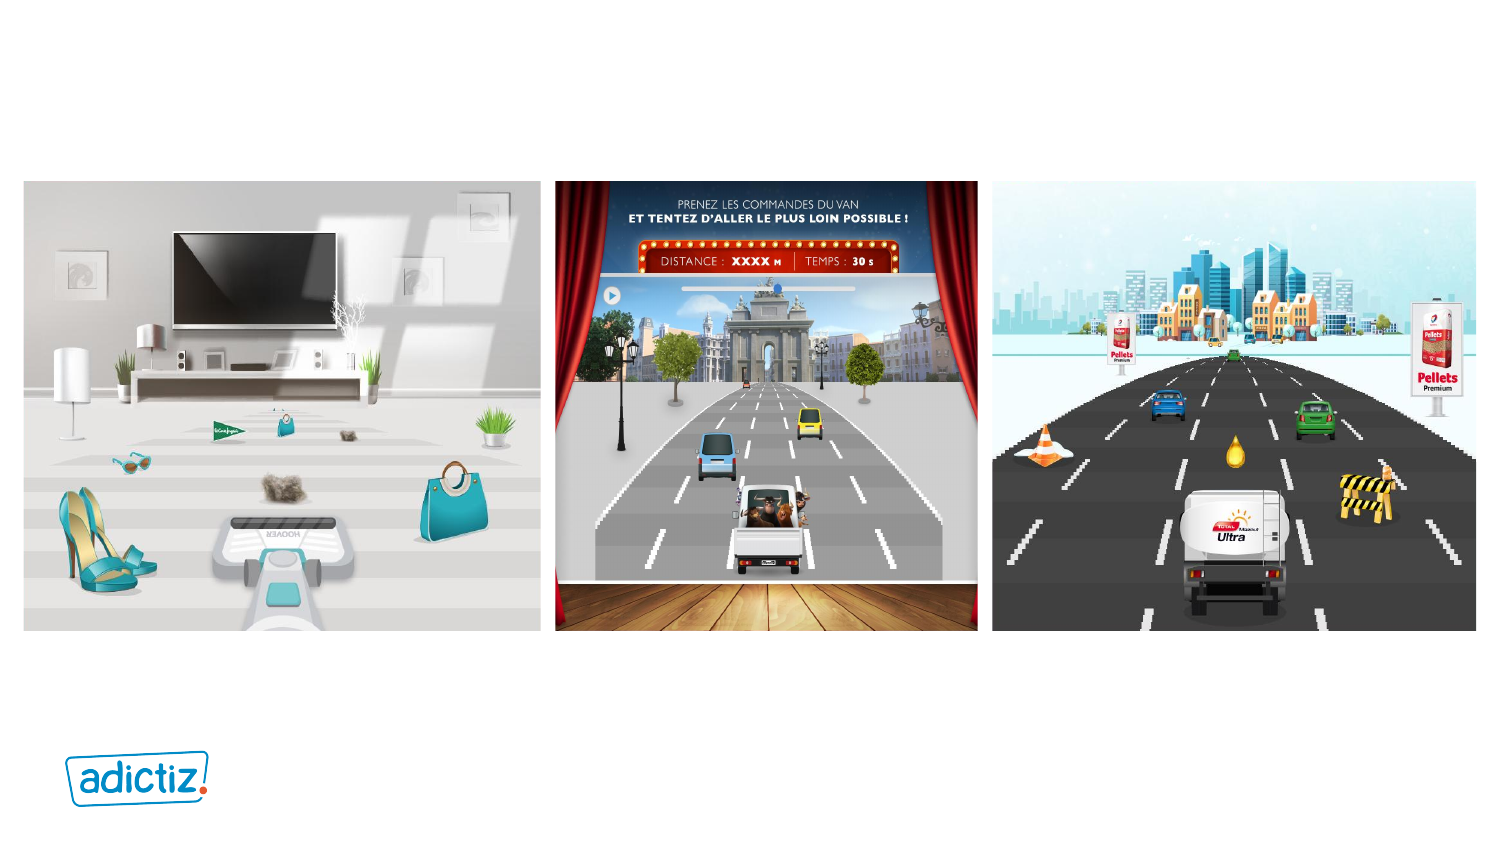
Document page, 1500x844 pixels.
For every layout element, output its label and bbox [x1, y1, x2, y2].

picture [23, 180, 541, 631]
picture [555, 180, 978, 631]
picture [992, 180, 1477, 631]
picture [59, 748, 214, 810]
